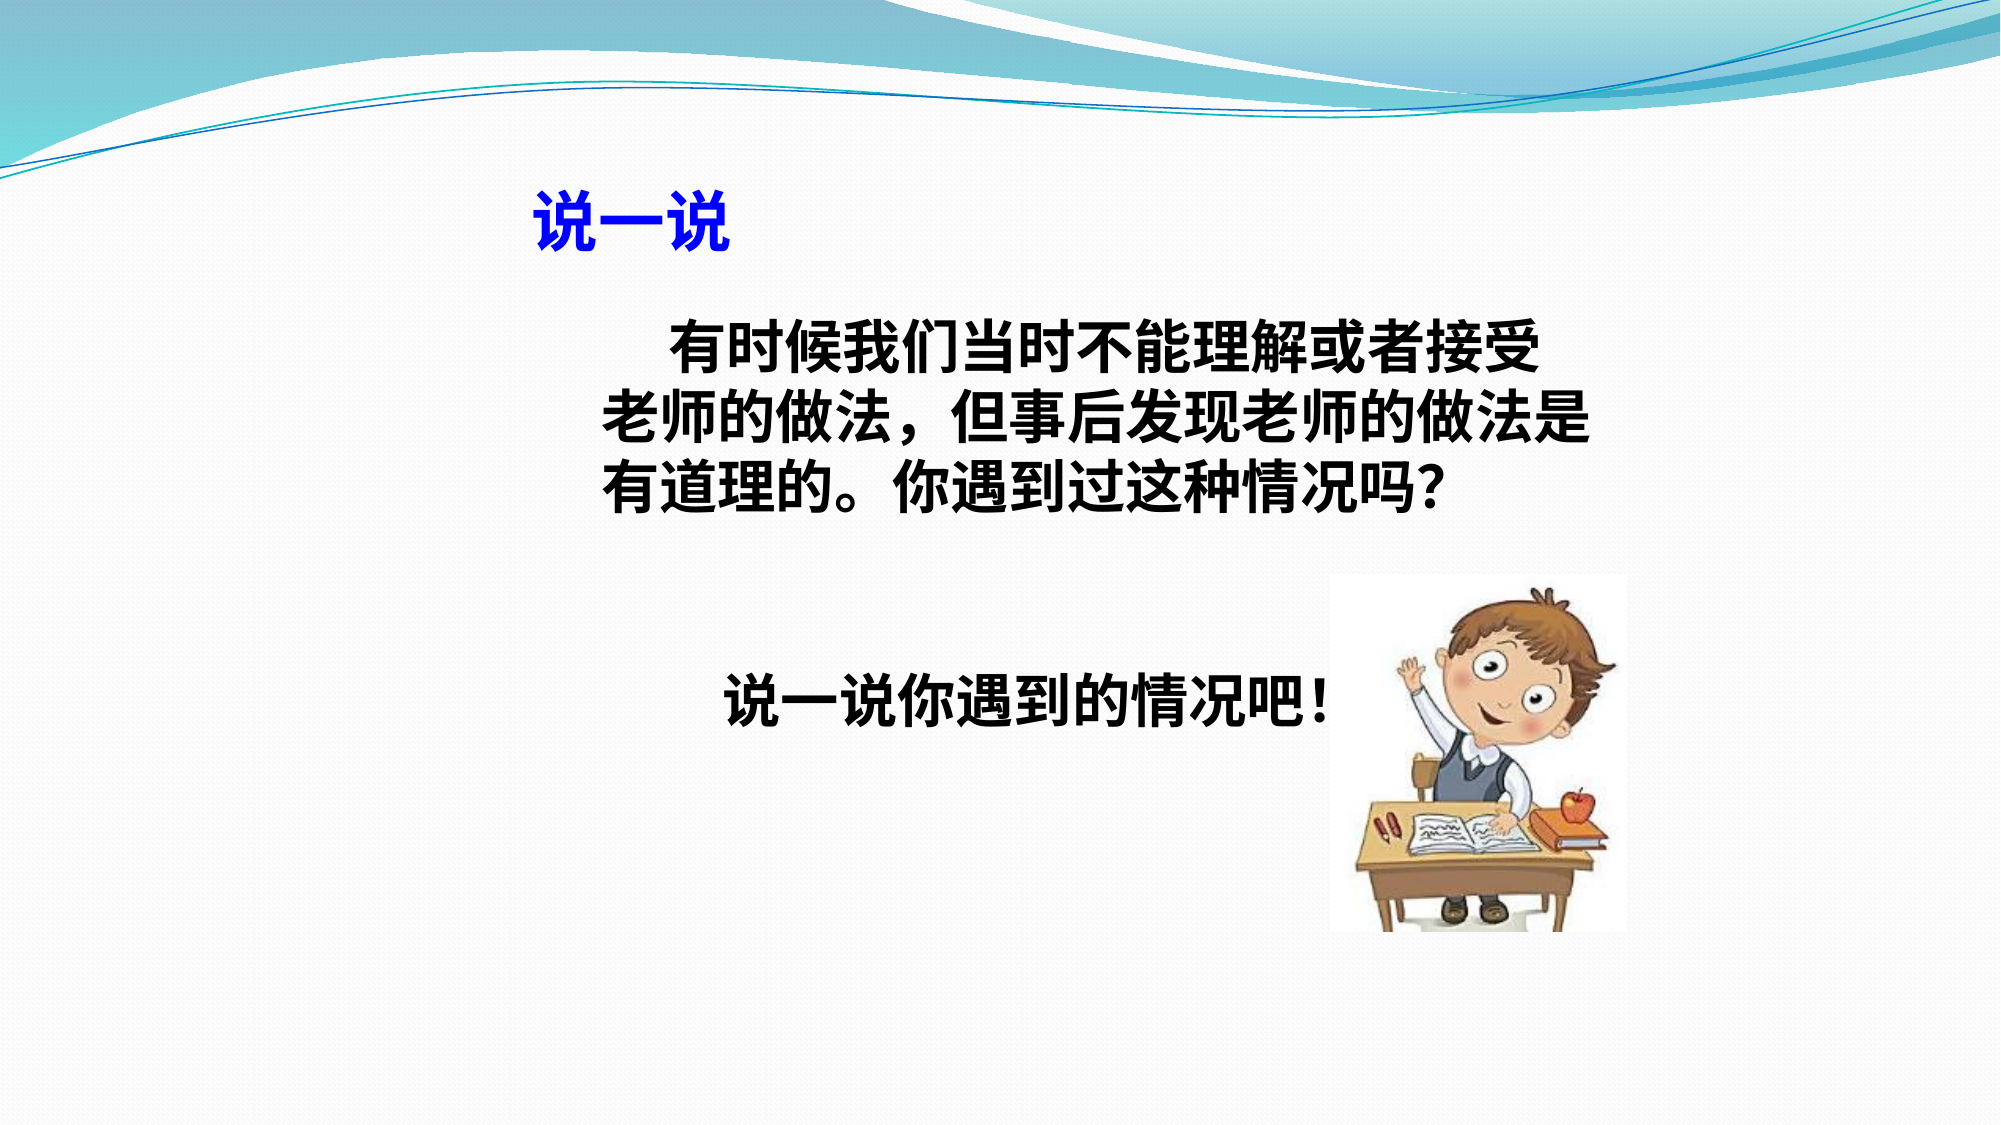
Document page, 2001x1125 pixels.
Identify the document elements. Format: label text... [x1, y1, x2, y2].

text_box 说一说 [517, 172, 748, 268]
text_box 有时候我们当时不能理解或者接受老师的做法，但事后发现老师的做法是有道理的。你遇到过这种情况吗？ [586, 302, 1615, 528]
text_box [574, 573, 1627, 932]
